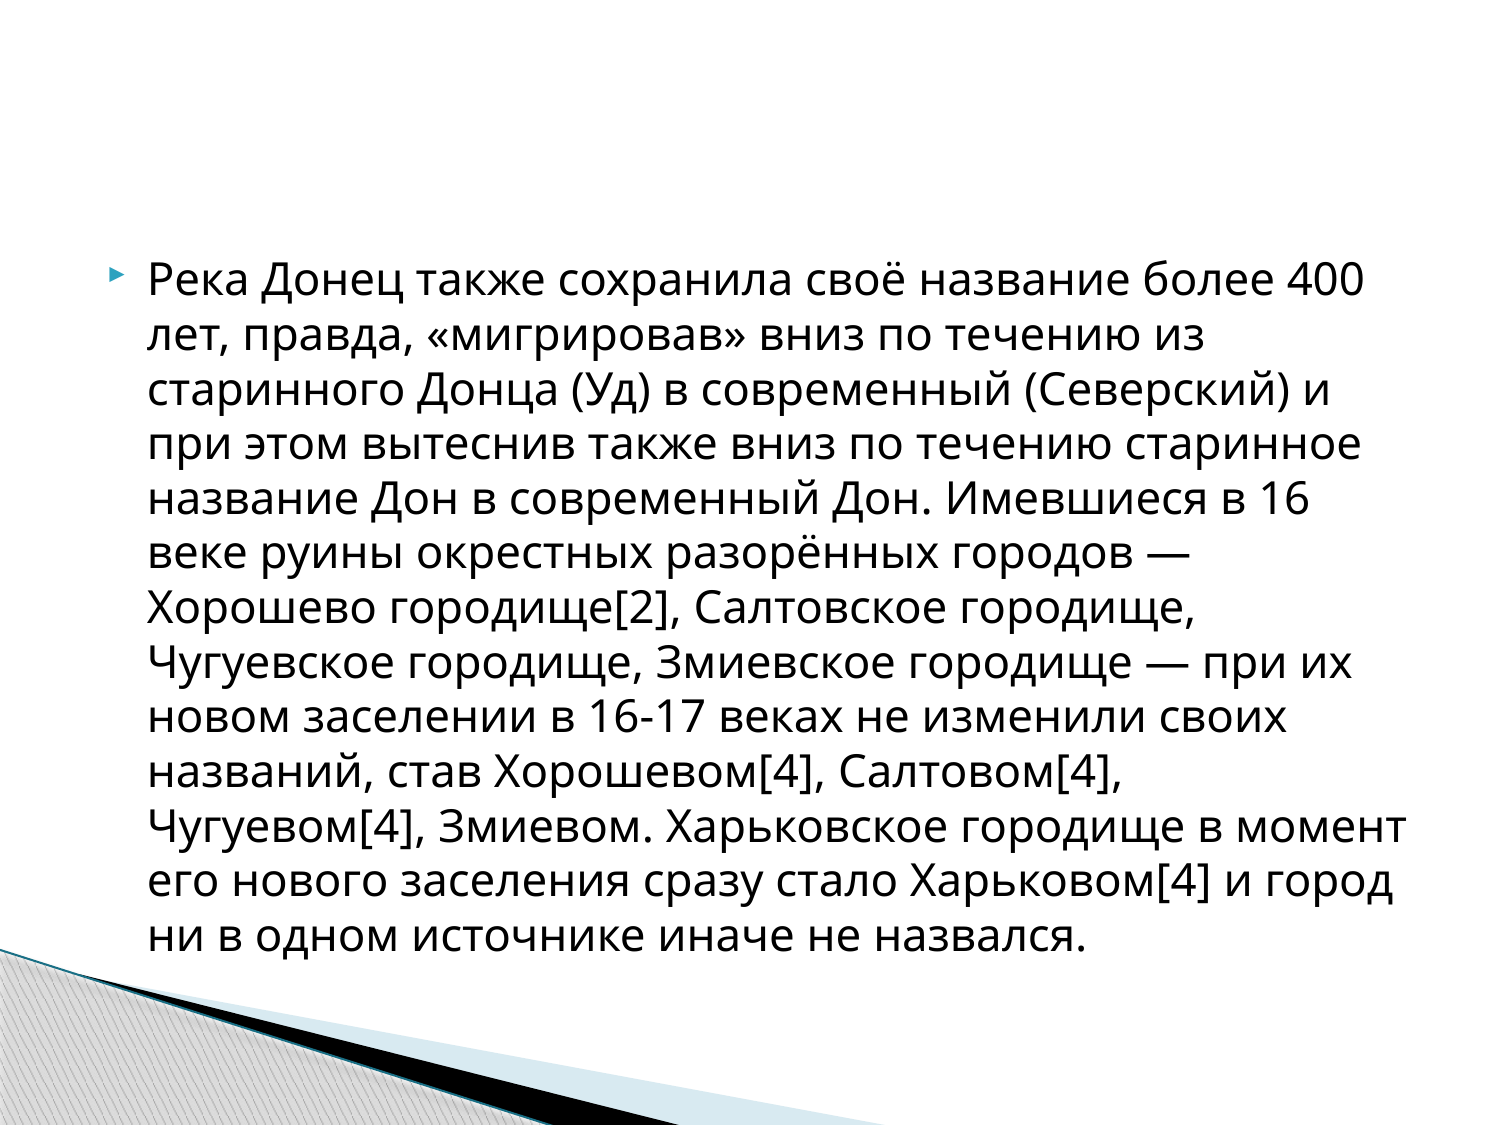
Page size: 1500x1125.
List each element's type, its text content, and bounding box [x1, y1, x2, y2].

list Река Донец также сохранила своё название более 400 лет, правда, «мигрировав» вниз по течению из старинного Донца (Уд) в современный (Северский) и при этом вытеснив также вниз по течению старинное название Дон в современный Дон. Имевшиеся в 16 веке руины окрестных разорённых городов — Хорошево городище[2], Салтовское городище, Чугуевское городище, Змиевское городище — при их новом заселении в 16-17 веках не изменили своих названий, став Хорошевом[4], Салтовом[4], Чугуевом[4], Змиевом. Харьковское городище в момент его нового заселения сразу стало Харьковом[4] и город ни в одном источнике иначе не назвался. [75, 243, 1425, 986]
